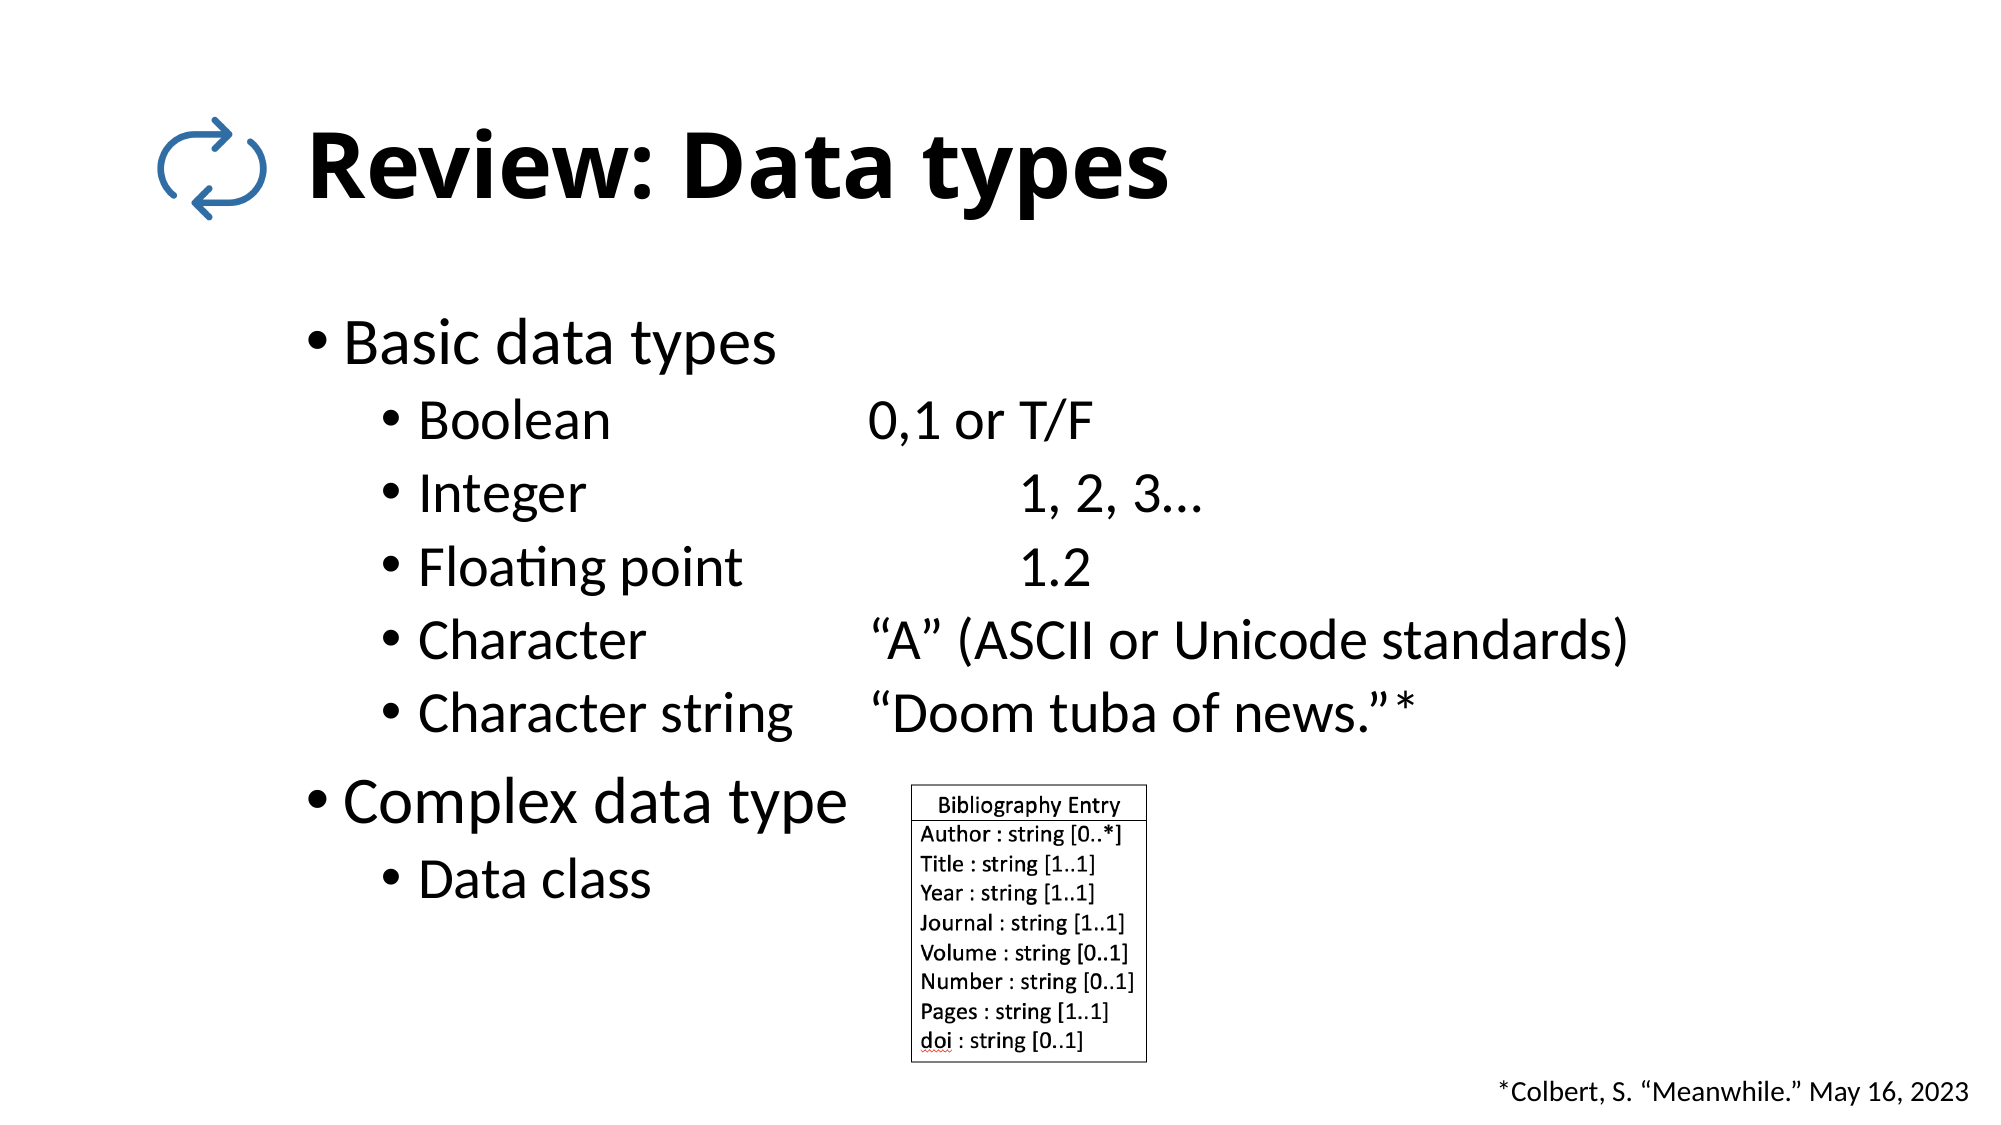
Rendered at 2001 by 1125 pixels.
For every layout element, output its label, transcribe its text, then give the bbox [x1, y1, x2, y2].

text_box *Colbert, S. “Meanwhile.” May 16, 2023 [1481, 1065, 1985, 1115]
list Basic data types Boolean 0,1 or T/F Integer 1, 2, 3… Floating point 1.2 Character “A” (ASCII or Unicode standards) Character string “Doom tuba of news.”* Complex data type Data class [290, 299, 1952, 1014]
picture [137, 93, 288, 244]
title Review: Data types [290, 59, 1863, 278]
picture [904, 777, 1154, 1070]
